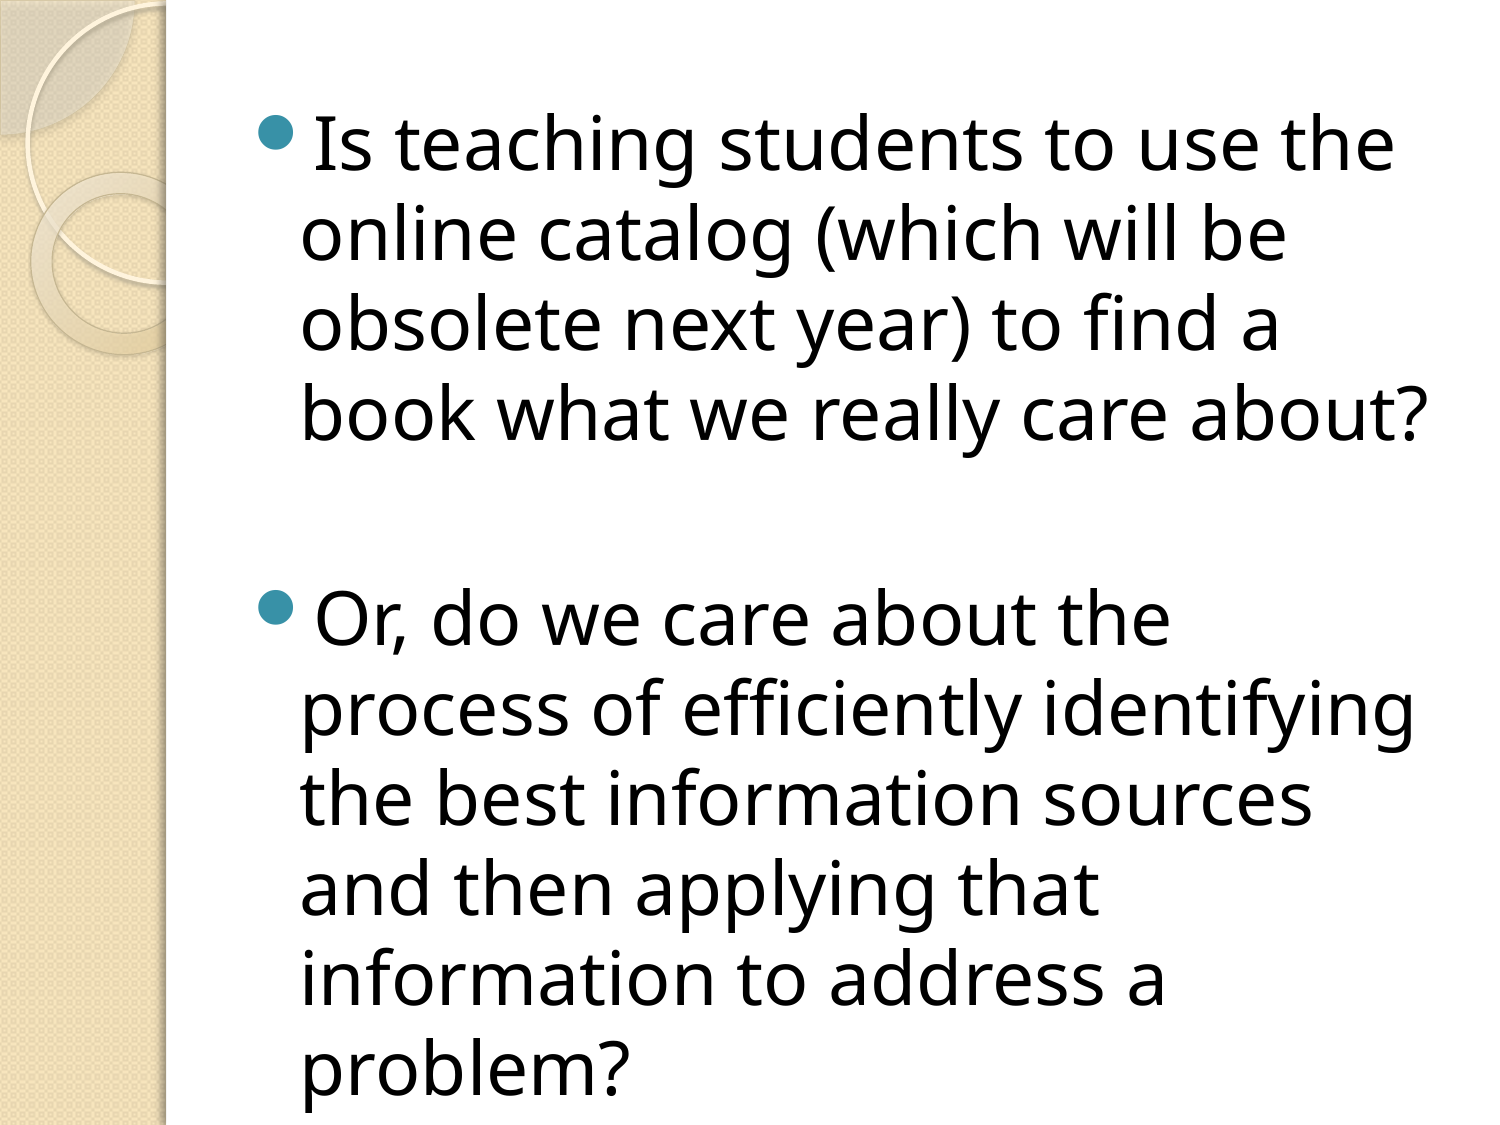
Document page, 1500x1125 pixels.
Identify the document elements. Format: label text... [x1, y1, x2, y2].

list Is teaching students to use the online catalog (which will be obsolete next year) to find a book what we really care about? Or, do we care about the process of efficiently identifying the best information sources and then applying that information to address a problem? [225, 87, 1455, 1063]
